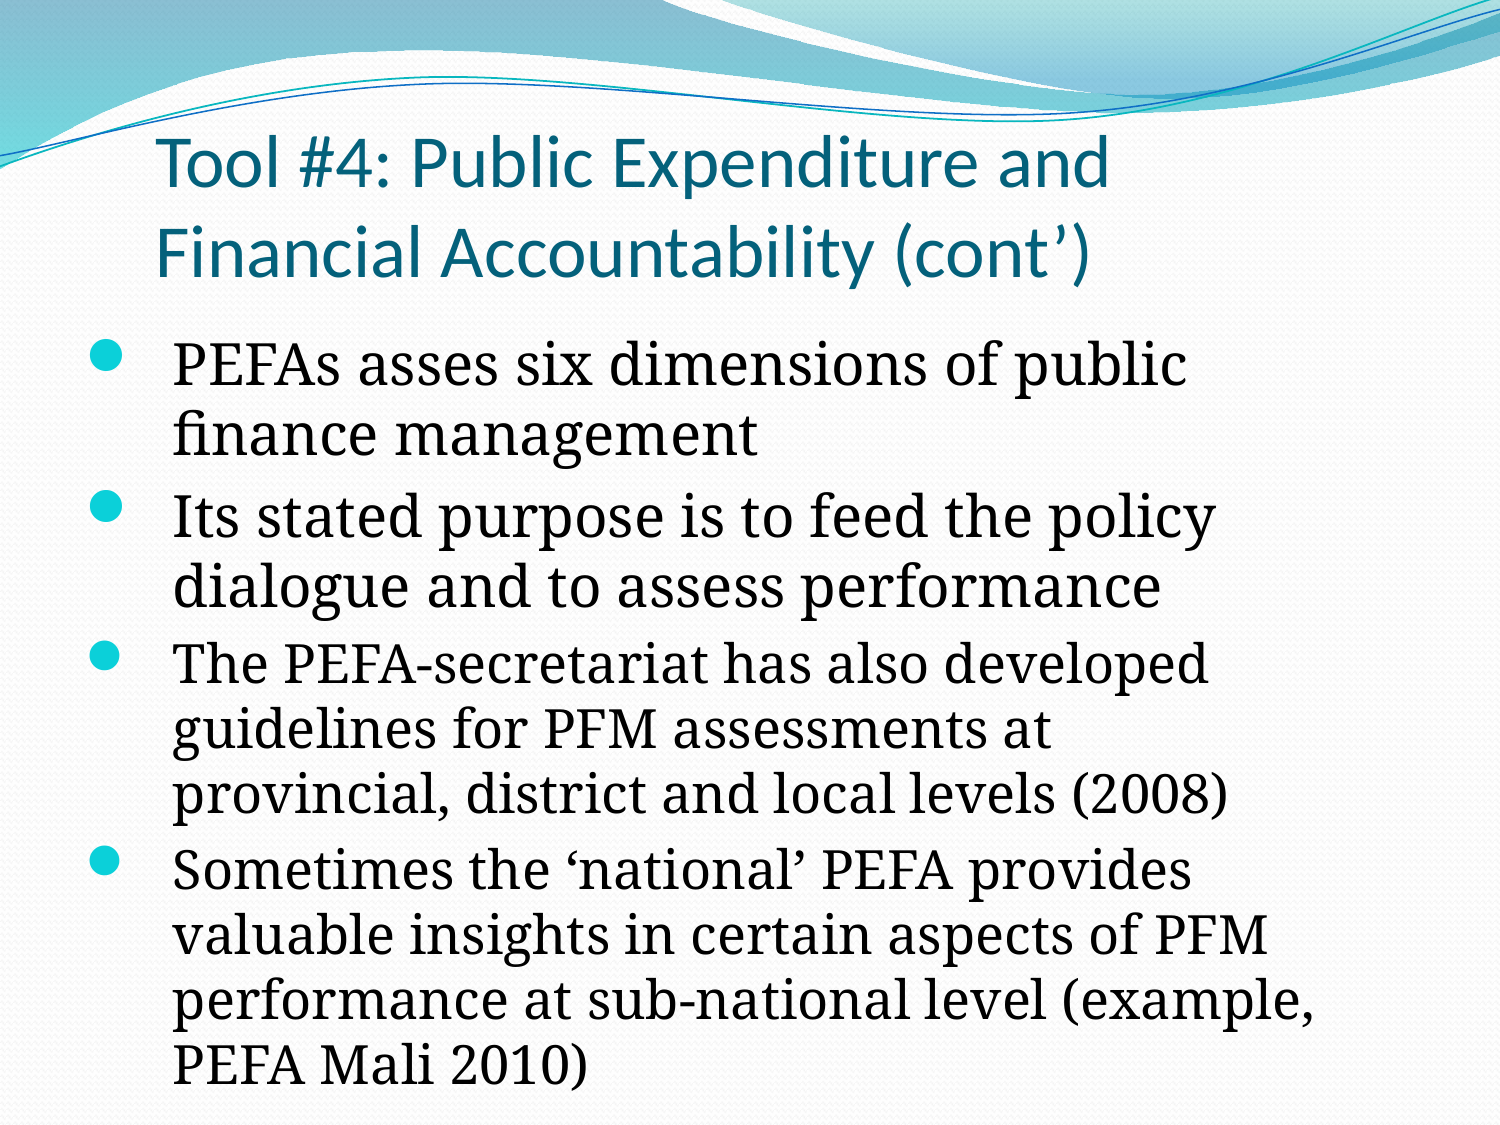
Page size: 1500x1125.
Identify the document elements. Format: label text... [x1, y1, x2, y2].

list PEFAs asses six dimensions of public finance management Its stated purpose is to feed the policy dialogue and to assess performance The PEFA-secretariat has also developed guidelines for PFM assessments at provincial, district and local levels (2008) Sometimes the ‘national’ PEFA provides valuable insights in certain aspects of PFM performance at sub-national level (example, PEFA Mali 2010) [70, 319, 1351, 1125]
text_box Tool #4: Public Expenditure and Financial Accountability (cont’) [140, 105, 1243, 301]
